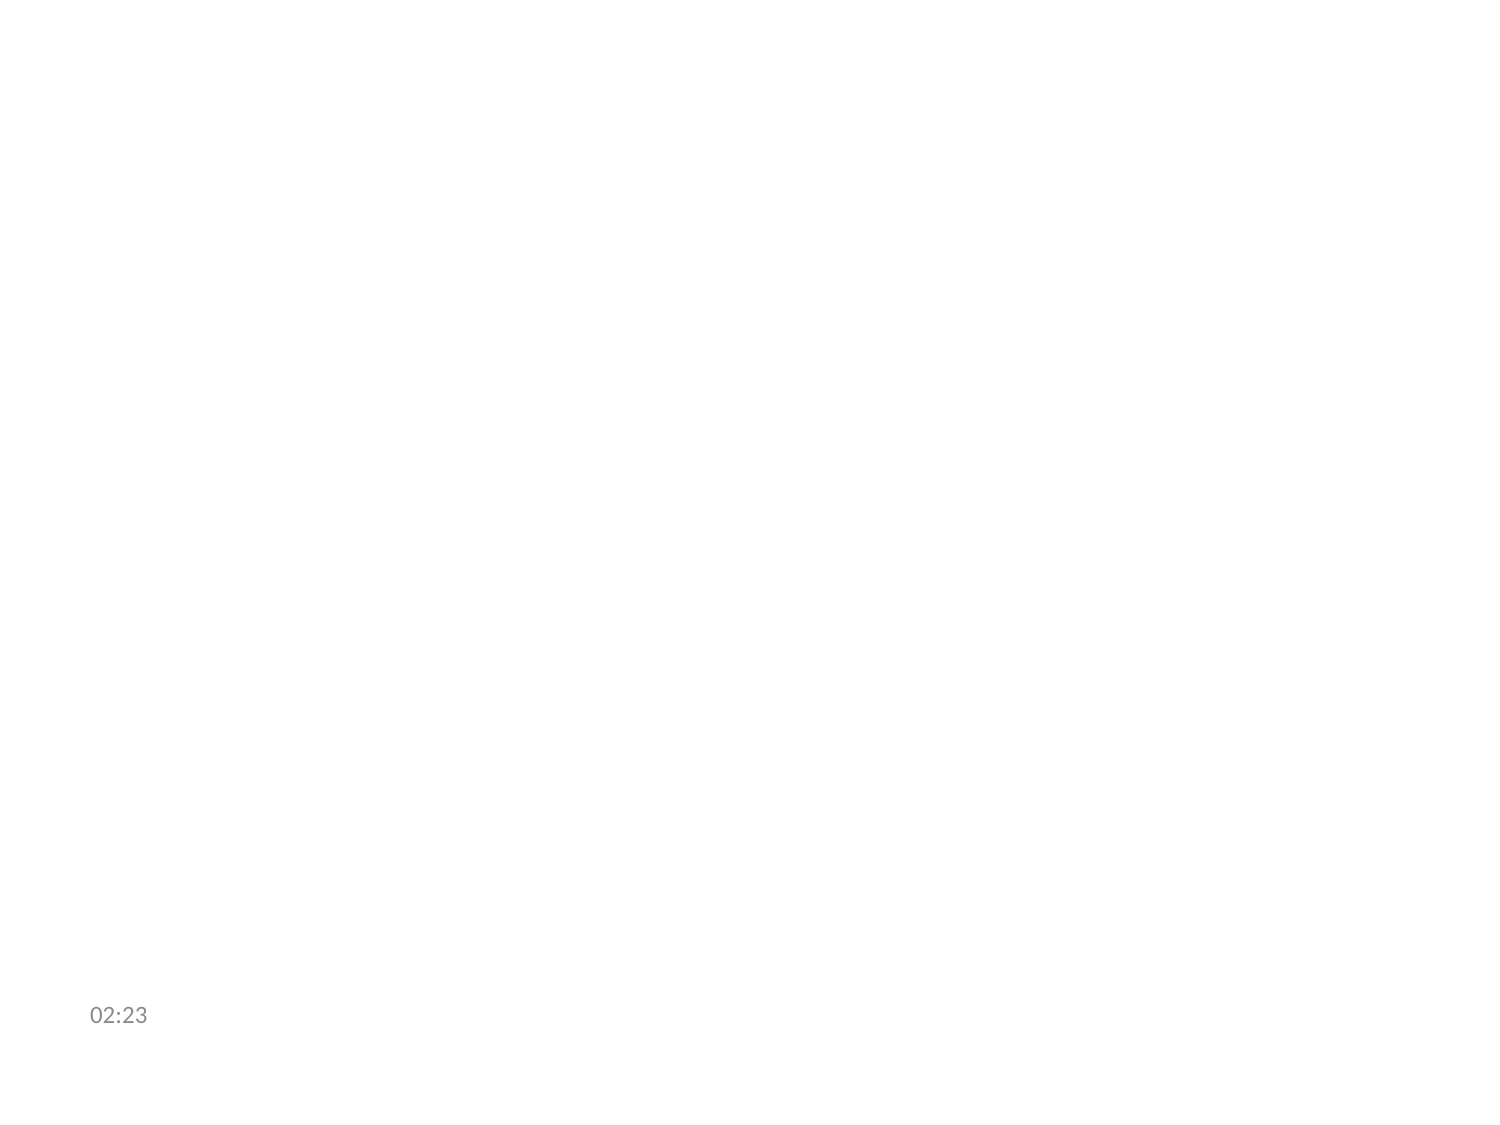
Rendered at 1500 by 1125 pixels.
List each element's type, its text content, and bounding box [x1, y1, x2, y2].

text_box 15:35 [75, 983, 425, 1044]
